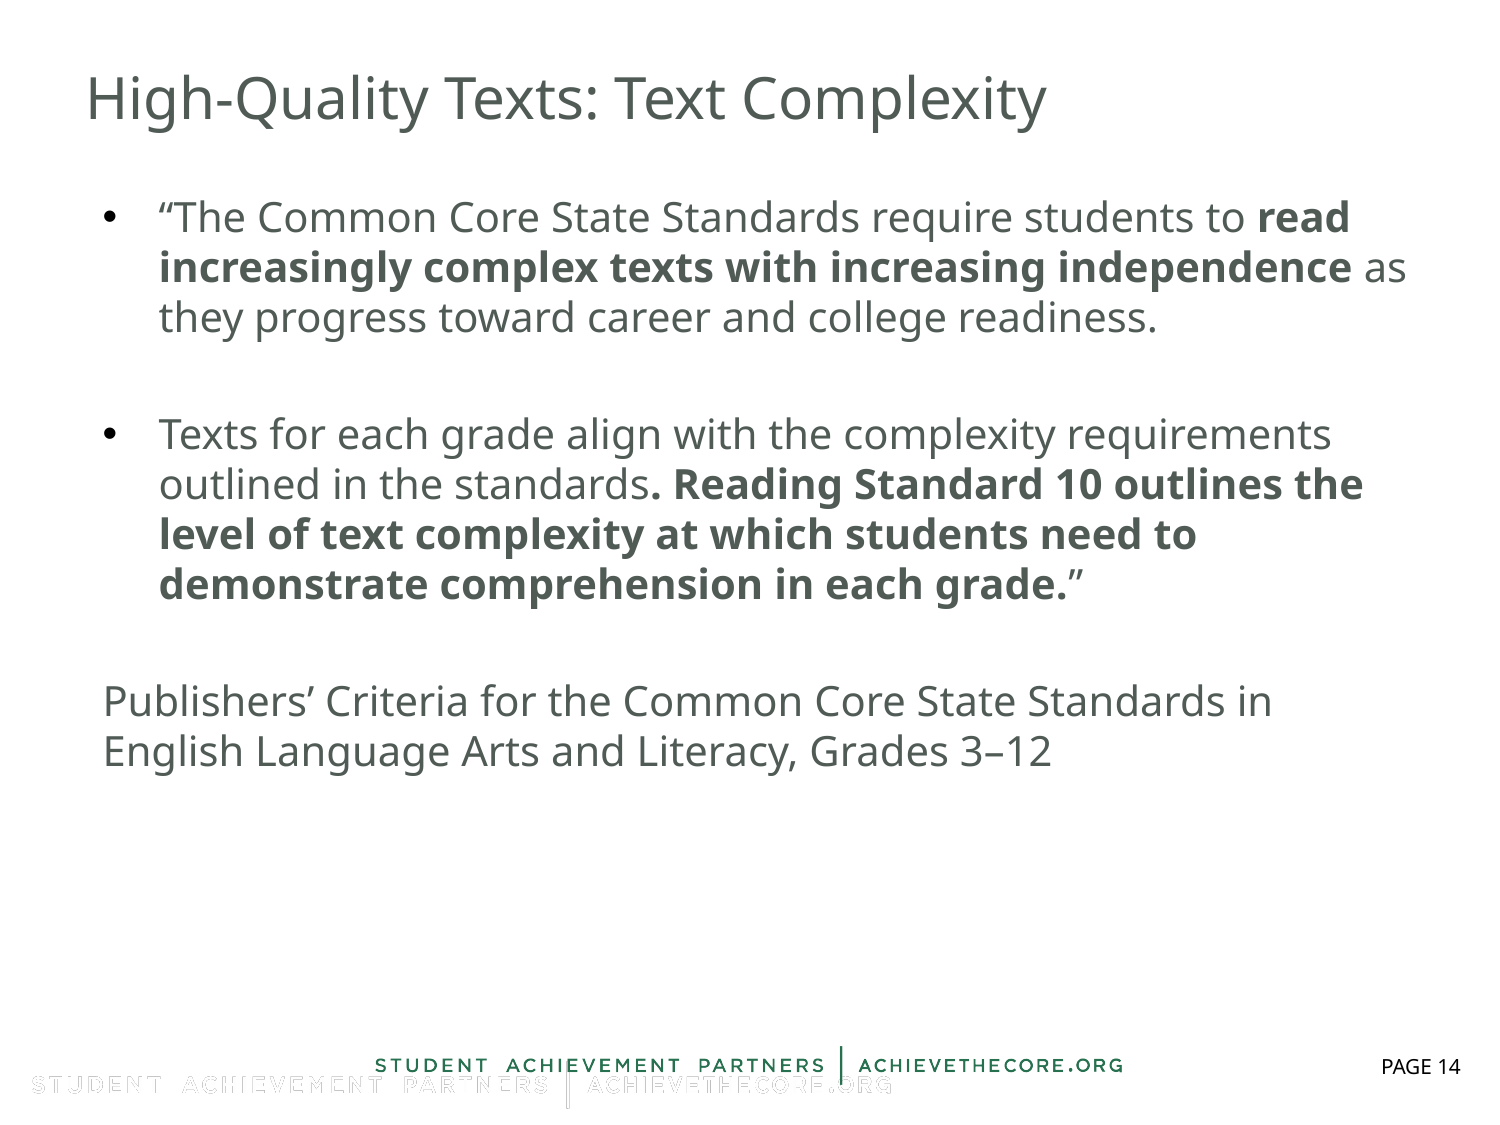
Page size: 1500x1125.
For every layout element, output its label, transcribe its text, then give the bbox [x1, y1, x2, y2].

picture [12, 1046, 1122, 1112]
title High-Quality Texts: Text Complexity [70, 50, 1500, 213]
list “The Common Core State Standards require students to read increasingly complex texts with increasing independence as they progress toward career and college readiness. Texts for each grade align with the complexity requirements outlined in the standards. Reading Standard 10 outlines the level of text complexity at which students need to demonstrate comprehension in each grade.” Publishers’ Criteria for the Common Core State Standards in English Language Arts and Literacy, Grades 3–12 [87, 183, 1425, 1011]
